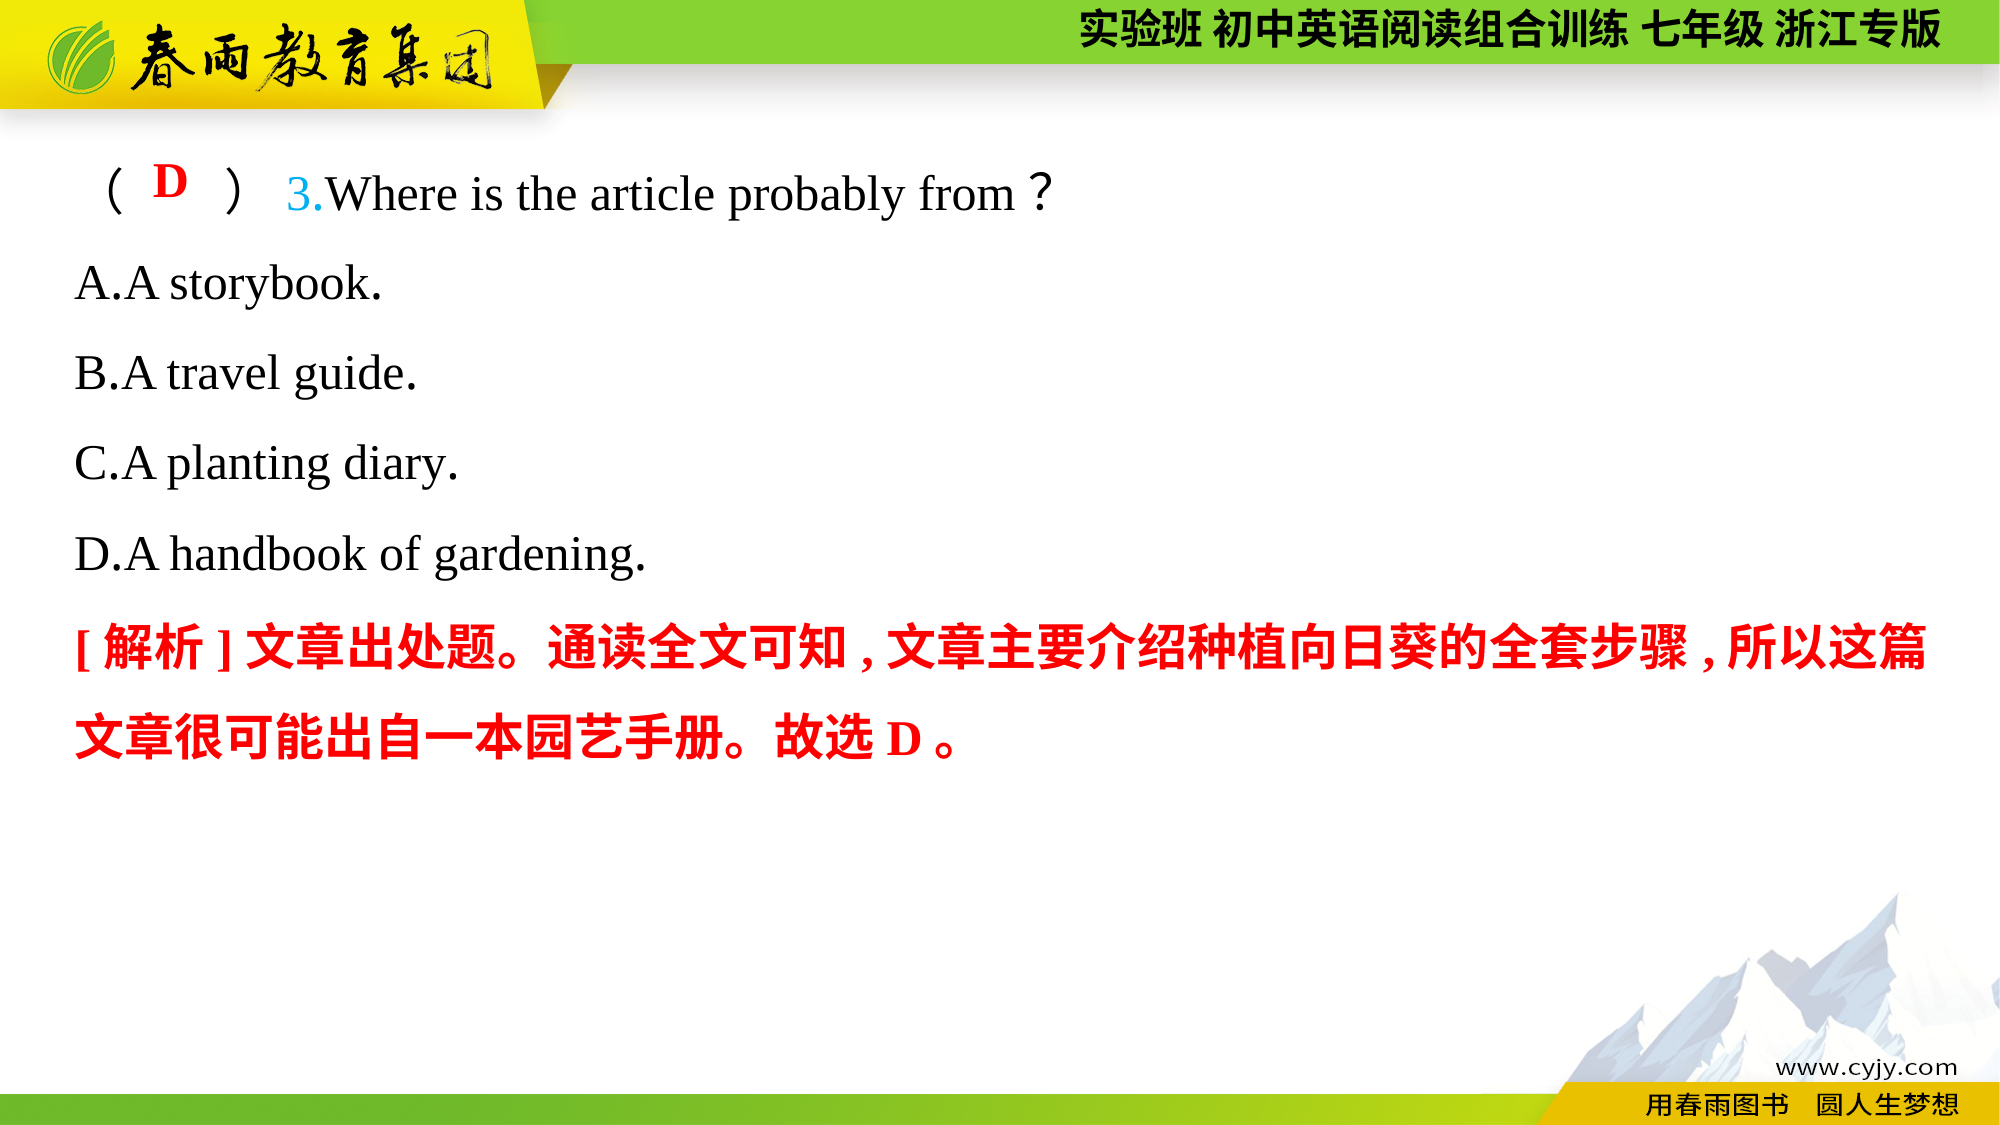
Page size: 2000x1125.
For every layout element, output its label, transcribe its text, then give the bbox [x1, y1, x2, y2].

text_box [解析]文章出处题。通读全文可知,文章主要介绍种植向日葵的全套步骤,所以这篇文章很可能出自一本园艺手册。故选D。 [59, 578, 1944, 773]
text_box D [138, 140, 204, 215]
picture [0, 0, 2000, 1125]
list （ ）3.Where is the article probably from？ A.A storybook. B.A travel guide. C.A planting diary. D.A handbook of gardening. [59, 122, 1944, 578]
